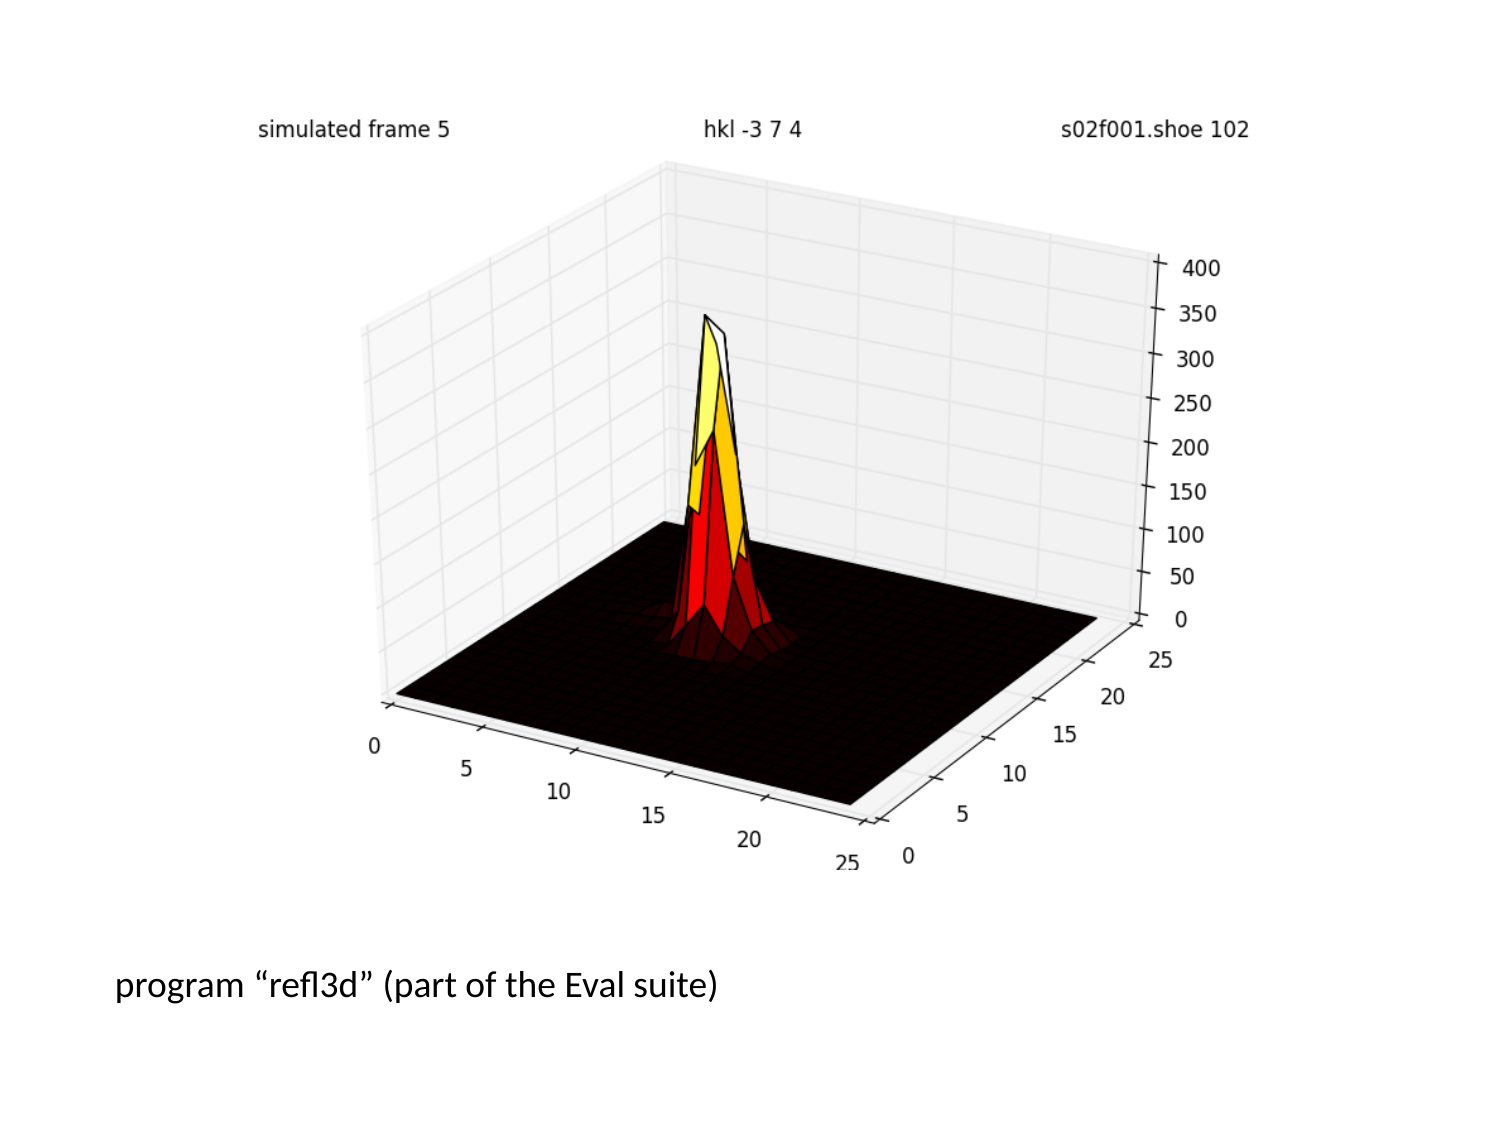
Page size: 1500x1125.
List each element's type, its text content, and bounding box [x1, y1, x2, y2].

text_box program “refl3d” (part of the Eval suite) [100, 952, 1353, 1012]
picture [248, 112, 1259, 870]
